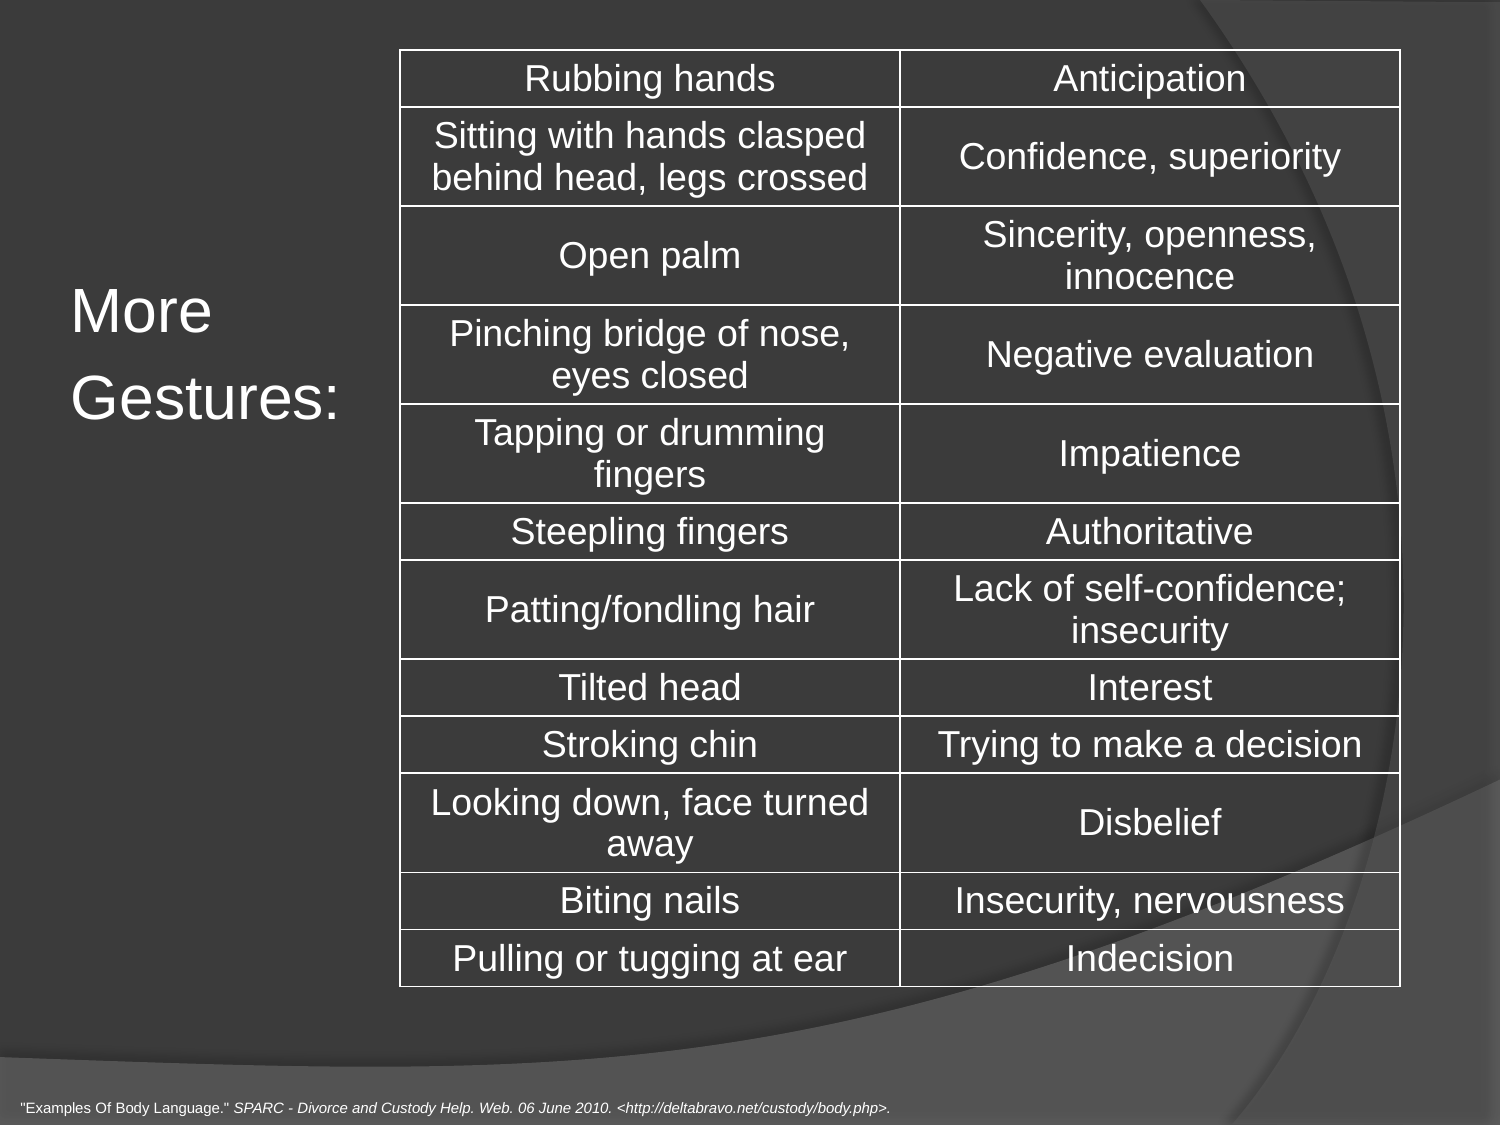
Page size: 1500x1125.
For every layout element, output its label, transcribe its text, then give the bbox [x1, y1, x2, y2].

table_cell Sincerity, openness, innocence [901, 207, 1399, 304]
table_cell Disbelief [901, 774, 1399, 872]
table_cell Stroking chin [401, 717, 899, 772]
table_cell Confidence, superiority [901, 108, 1399, 205]
table_cell Trying to make a decision [901, 717, 1399, 772]
table_cell Tilted head [401, 660, 899, 715]
table_cell Impatience [901, 405, 1399, 502]
table_cell Patting/fondling hair [401, 561, 899, 658]
table_cell Lack of self-confidence; insecurity [901, 561, 1399, 658]
table_cell Pulling or tugging at ear [401, 930, 899, 986]
table_cell Steepling fingers [401, 504, 899, 559]
table_cell Biting nails [401, 873, 899, 929]
table_cell Authoritative [901, 504, 1399, 559]
table_header Rubbing hands [401, 51, 899, 106]
table_cell Tapping or drumming fingers [401, 405, 899, 502]
table_cell Insecurity, nervousness [901, 873, 1399, 929]
list More Gestures: [50, 87, 1275, 993]
table_cell Pinching bridge of nose, eyes closed [401, 306, 899, 403]
table_cell Indecision [901, 930, 1399, 986]
text_box "Examples Of Body Language." SPARC - Divorce and Custody Help. Web. 06 June 2010. <http://deltabravo.net/custody/body.php>. [0, 1074, 1225, 1125]
table_cell Looking down, face turned away [401, 774, 899, 872]
table_cell Open palm [401, 207, 899, 304]
table_cell Sitting with hands clasped behind head, legs crossed [401, 108, 899, 205]
table_cell Interest [901, 660, 1399, 715]
table_header Anticipation [901, 51, 1399, 106]
table_cell Negative evaluation [901, 306, 1399, 403]
